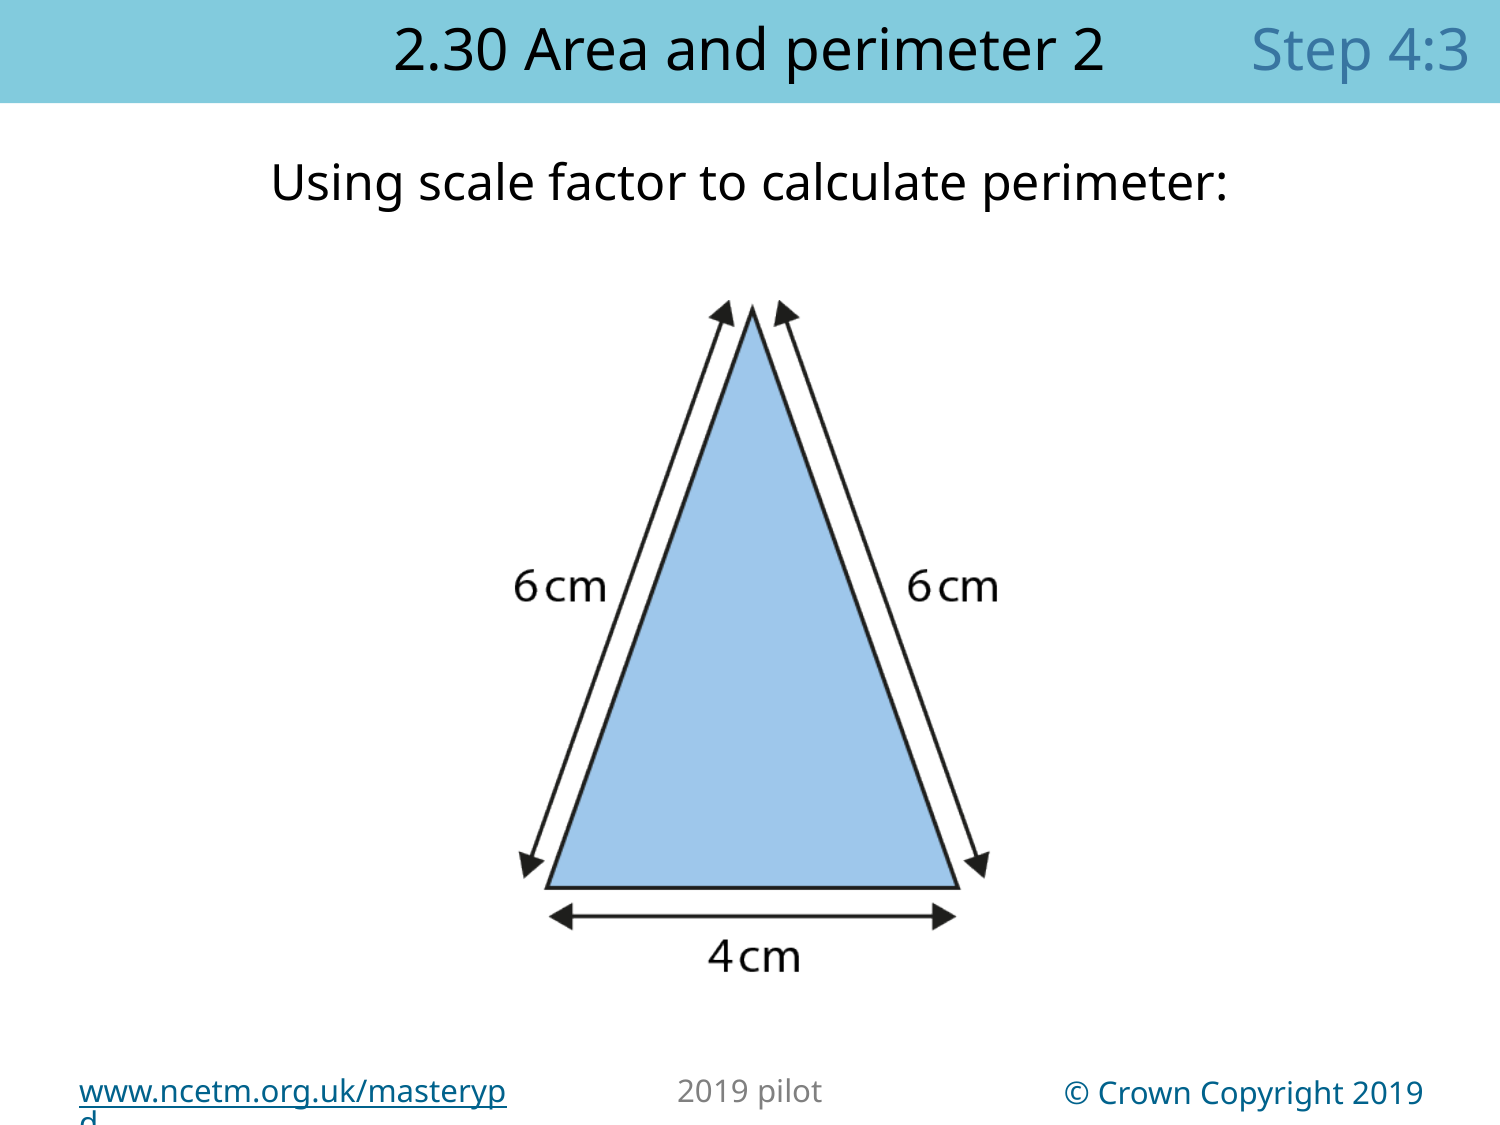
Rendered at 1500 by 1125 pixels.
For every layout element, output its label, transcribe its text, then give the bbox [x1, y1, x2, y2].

picture [190, 300, 1310, 1005]
text_box Using scale factor to calculate perimeter: [45, 143, 1455, 218]
list Step 4:3 [0, 0, 1500, 104]
